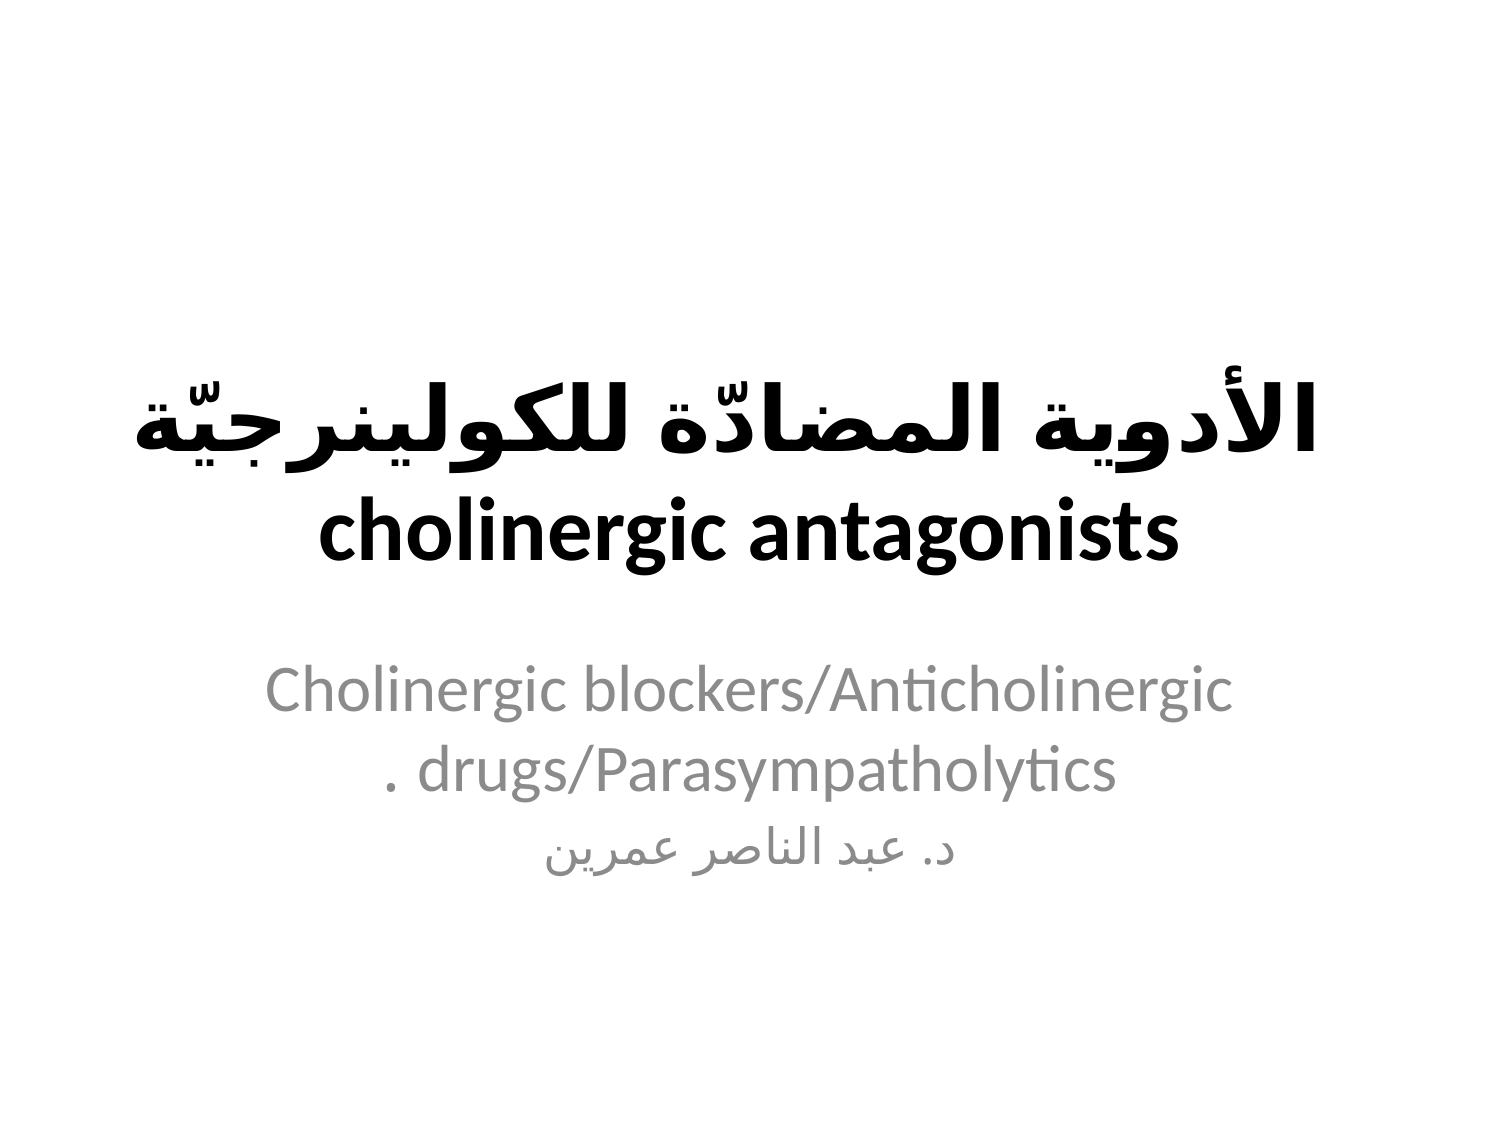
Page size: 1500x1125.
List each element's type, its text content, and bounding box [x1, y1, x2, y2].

subtitle Cholinergic blockers/Anticholinergic drugs/Parasympatholytics . د. عبد الناصر عمرين [225, 637, 1275, 925]
title الأدوية المضادّة للكولينرجيّة cholinergic antagonists [112, 349, 1388, 591]
